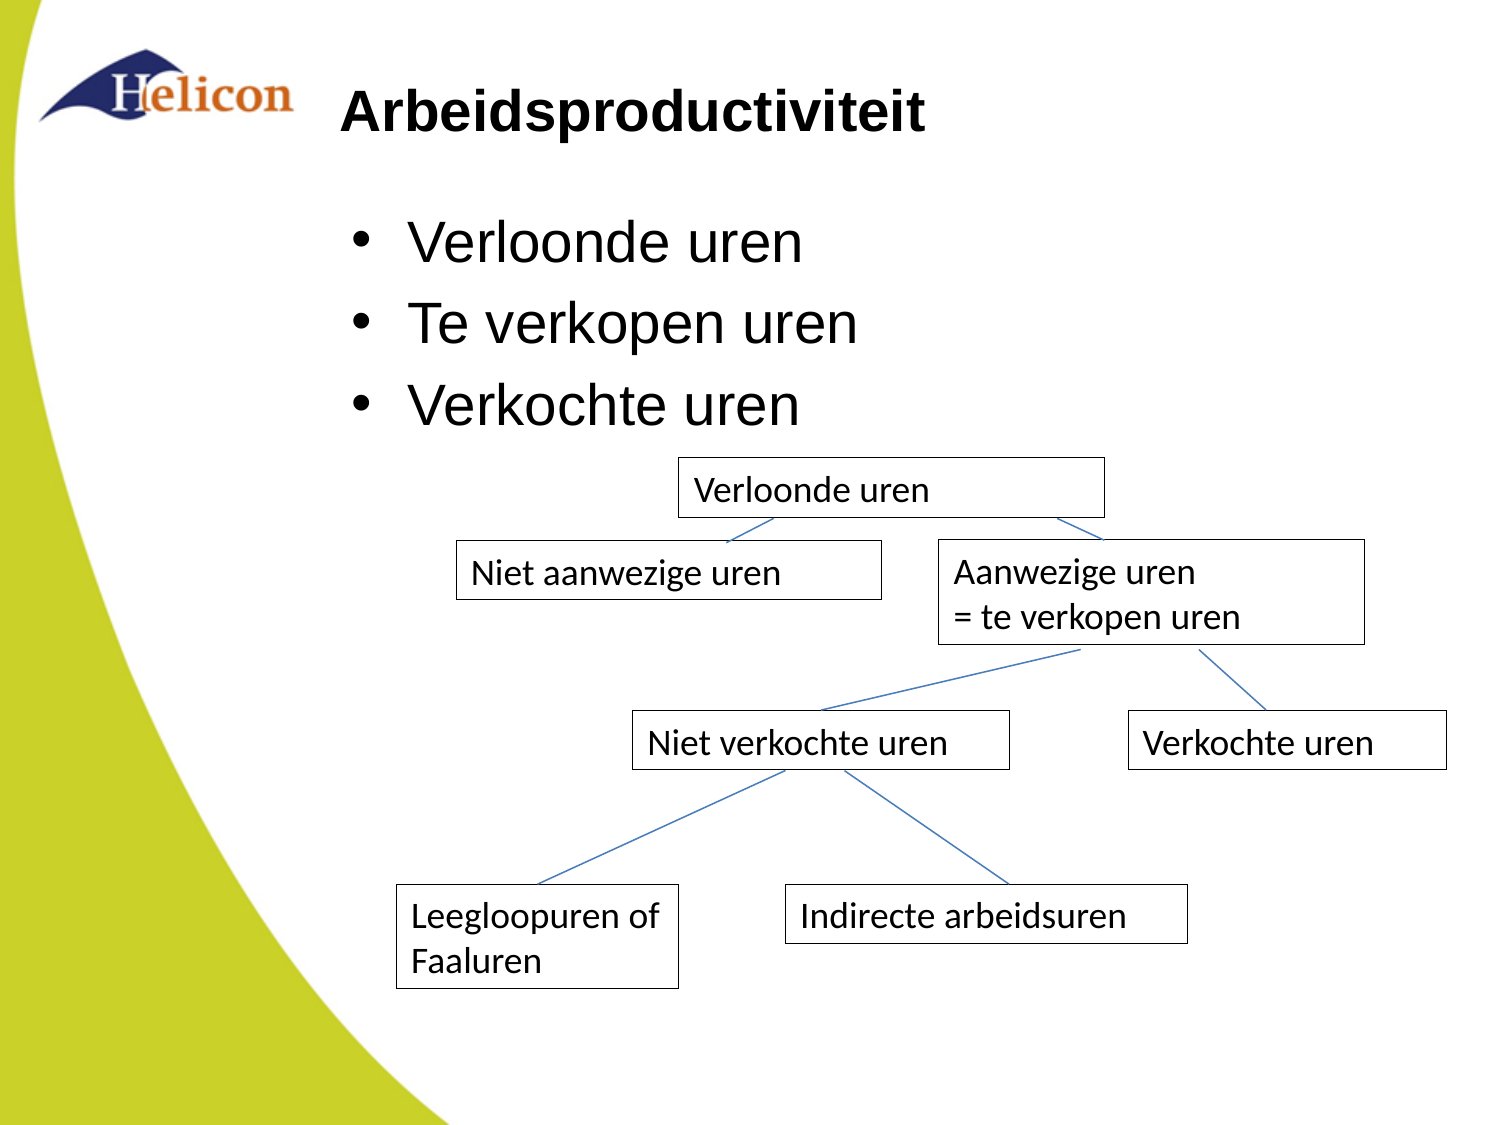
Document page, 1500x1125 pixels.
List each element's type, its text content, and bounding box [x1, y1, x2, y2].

text_box Verloonde uren [678, 457, 1105, 518]
title Arbeidsproductiviteit [324, 54, 1415, 161]
text_box Aanwezige uren = te verkopen uren [938, 539, 1365, 645]
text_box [844, 770, 1010, 885]
text_box Verkochte uren [1128, 710, 1447, 770]
text_box Indirecte arbeidsuren [785, 884, 1188, 944]
list Verloonde uren Te verkopen uren Verkochte uren [336, 196, 1425, 1005]
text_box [1198, 649, 1267, 711]
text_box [537, 770, 786, 885]
picture [0, 0, 1500, 1125]
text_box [1056, 518, 1105, 541]
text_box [726, 518, 774, 543]
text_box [820, 649, 1081, 711]
text_box Leegloopuren of Faaluren [396, 884, 679, 989]
text_box Niet aanwezige uren [456, 540, 882, 600]
text_box Niet verkochte uren [632, 710, 1010, 770]
